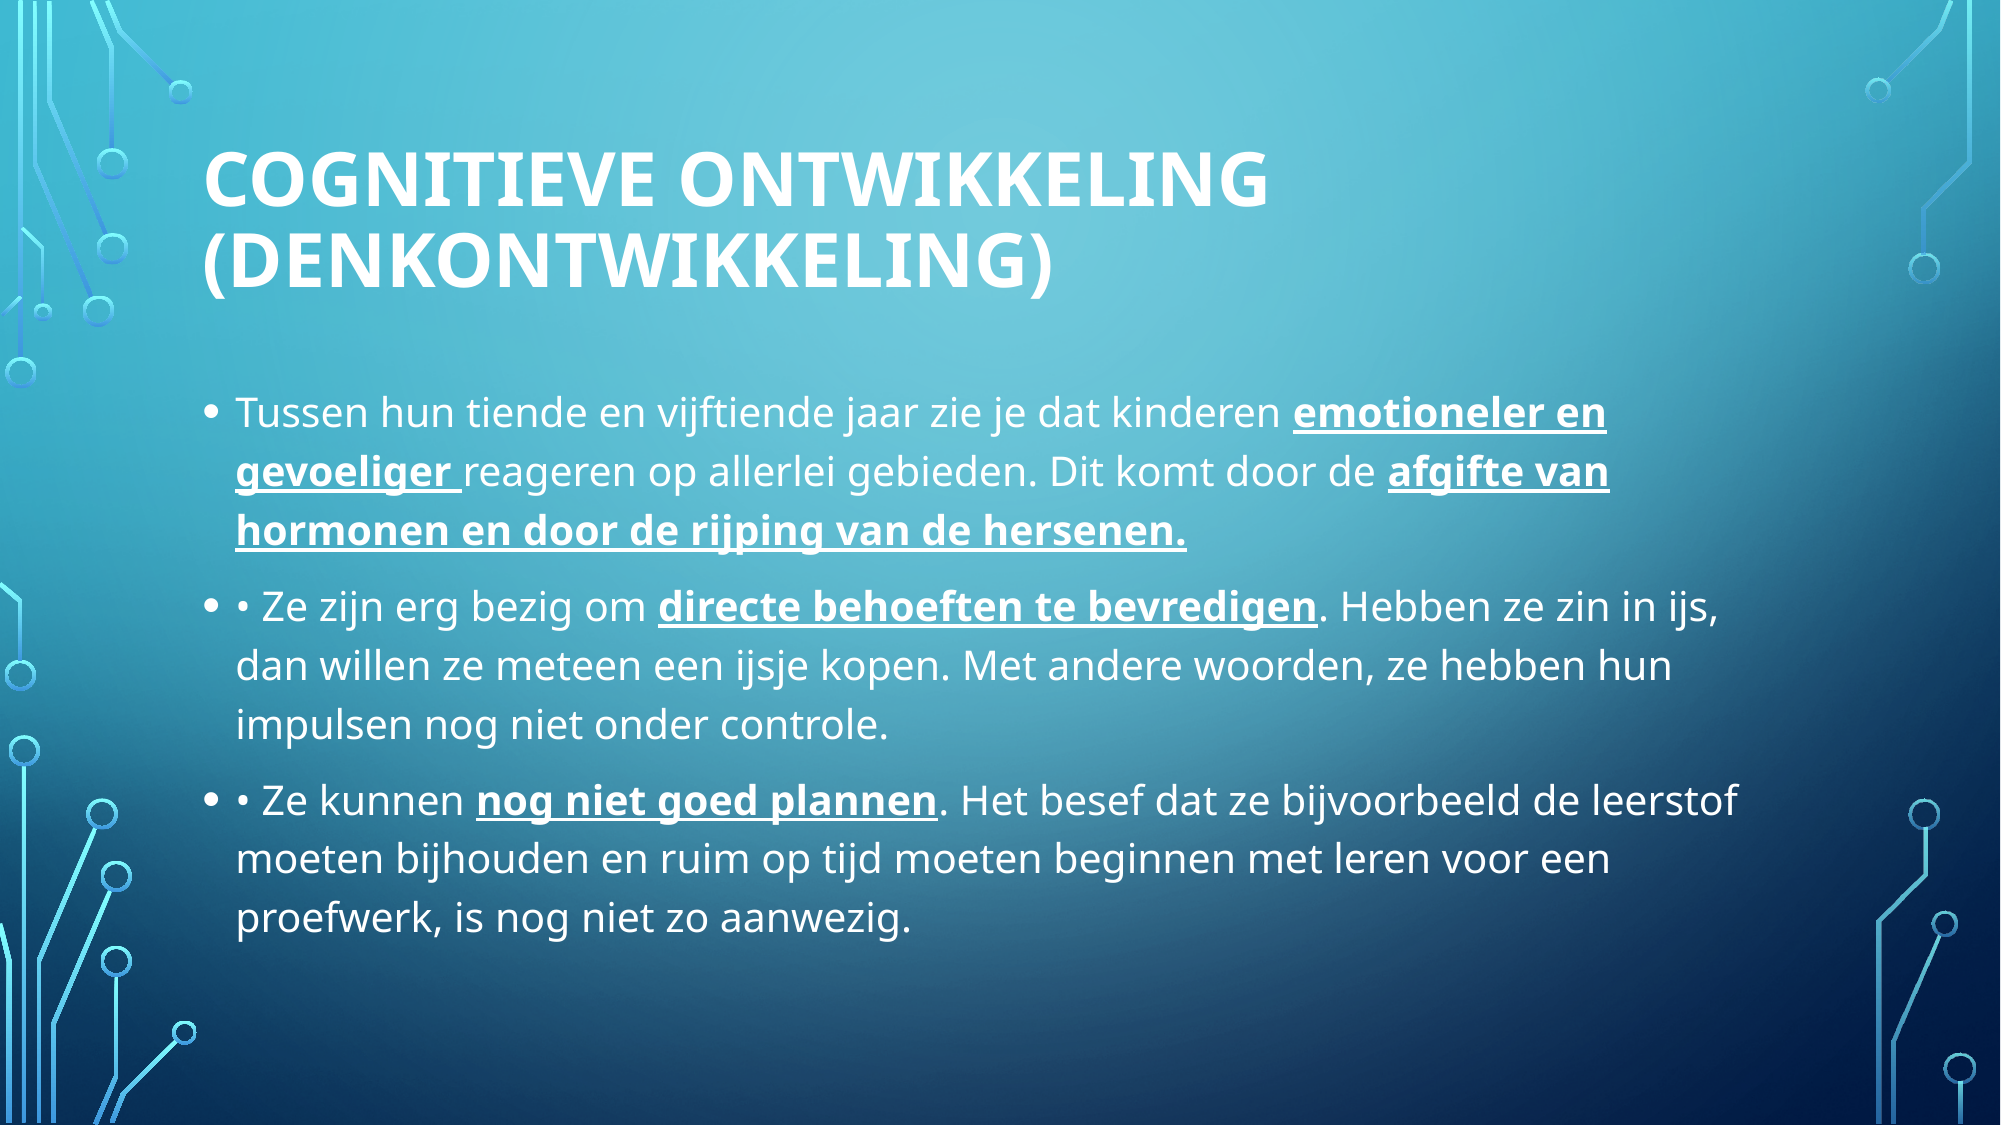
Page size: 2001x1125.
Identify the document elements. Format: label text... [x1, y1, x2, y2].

title Cognitieve ontwikkeling (denkontwikkeling) [187, 101, 1813, 344]
list Tussen hun tiende en vijftiende jaar zie je dat kinderen emotioneler en gevoeliger reageren op allerlei gebieden. Dit komt door de afgifte van hormonen en door de rijping van de hersenen. • Ze zijn erg bezig om directe behoeften te bevredigen. Hebben ze zin in ijs, dan willen ze meteen een ijsje kopen. Met andere woorden, ze hebben hun impulsen nog niet onder controle. • Ze kunnen nog niet goed plannen. Het besef dat ze bijvoorbeeld de leerstof moeten bijhouden en ruim op tijd moeten beginnen met leren voor een proefwerk, is nog niet zo aanwezig. [187, 369, 1813, 950]
